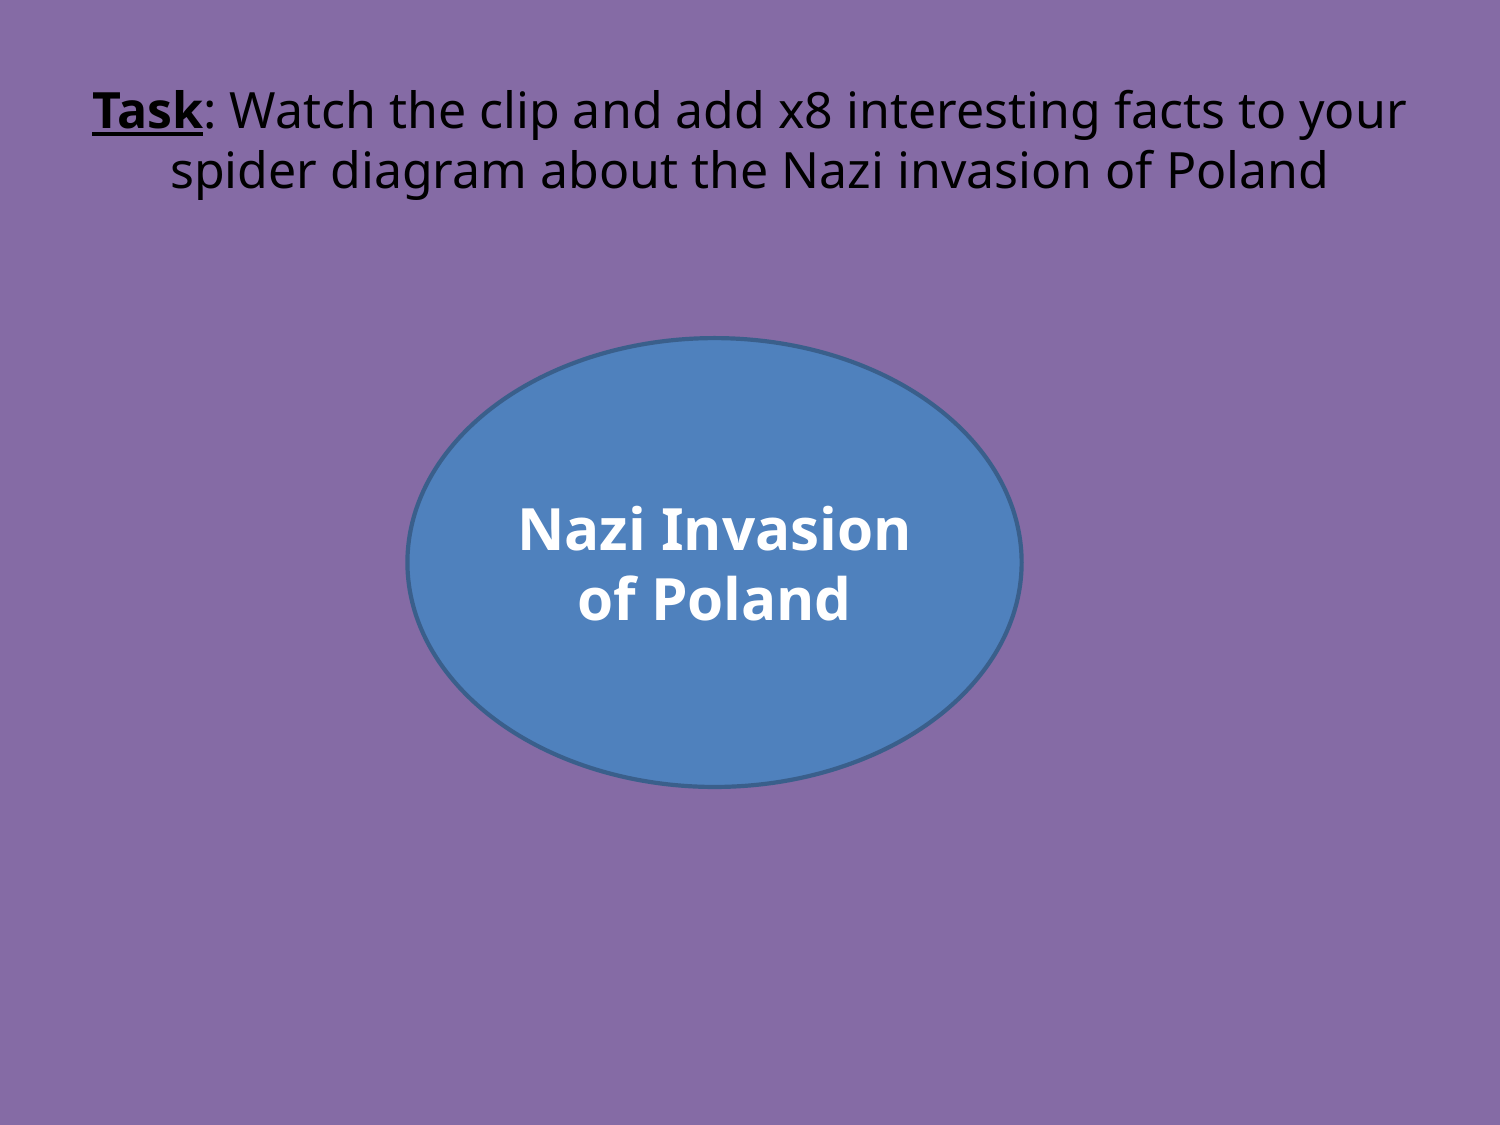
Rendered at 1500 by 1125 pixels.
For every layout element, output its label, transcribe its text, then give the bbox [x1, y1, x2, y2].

text_box Nazi Invasion of Poland [405, 335, 1024, 790]
title Task: Watch the clip and add x8 interesting facts to your spider diagram about the Nazi invasion of Poland [75, 45, 1425, 233]
